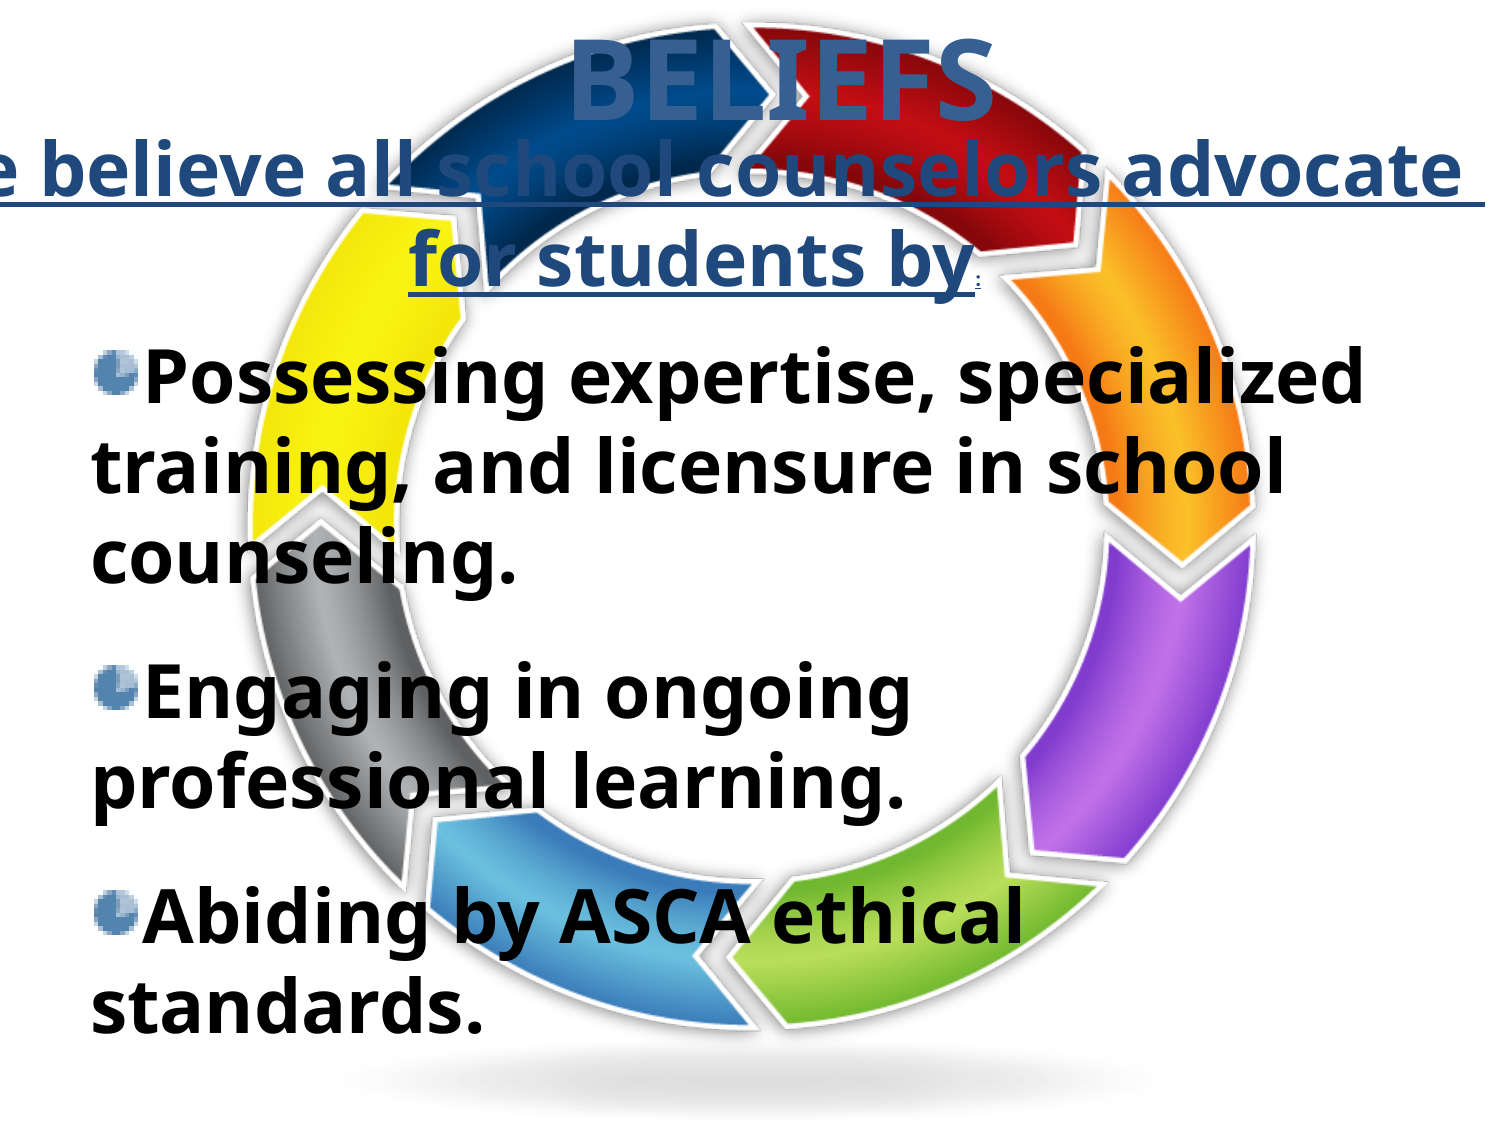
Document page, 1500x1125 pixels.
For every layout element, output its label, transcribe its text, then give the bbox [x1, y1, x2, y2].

picture [90, 346, 143, 400]
text_box Possessing expertise, specialized training, and licensure in school counseling. Engaging in ongoing professional learning. Abiding by ASCA ethical standards. [1283, 320, 1388, 1056]
text_box Possessing expertise, specialized training, and licensure in school counseling. Engaging in ongoing professional learning. Abiding by ASCA ethical standards. [75, 320, 216, 1056]
text_box We believe all school counselors advocate for students by: [1283, 113, 1500, 309]
picture [90, 886, 143, 940]
picture [221, 0, 1279, 1125]
text_box We believe all school counselors advocate for students by: [0, 113, 216, 309]
picture [90, 661, 143, 715]
